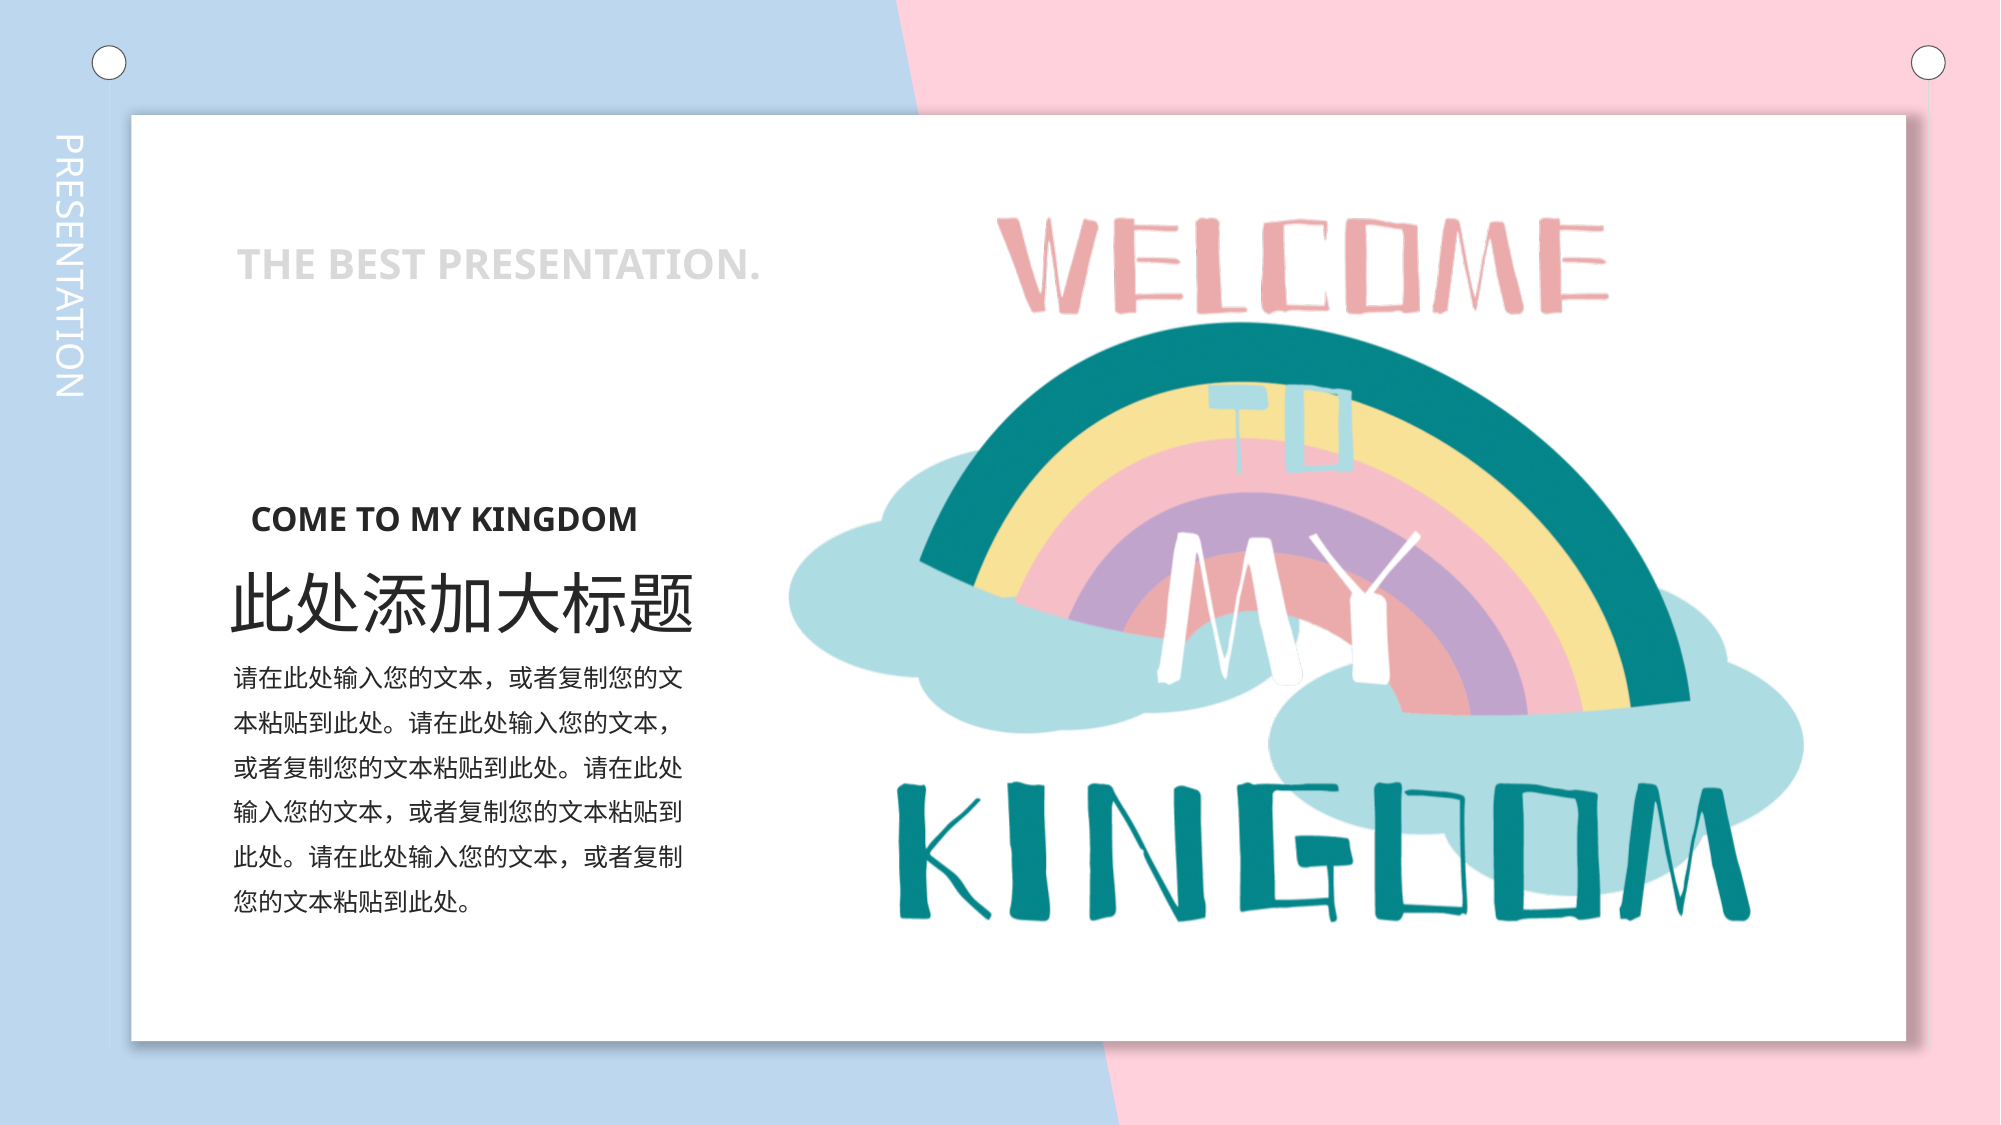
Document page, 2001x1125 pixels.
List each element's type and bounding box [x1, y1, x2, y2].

text_box [0, 0, 2000, 1125]
text_box [25, 45, 1946, 1051]
picture [665, 115, 1946, 1042]
